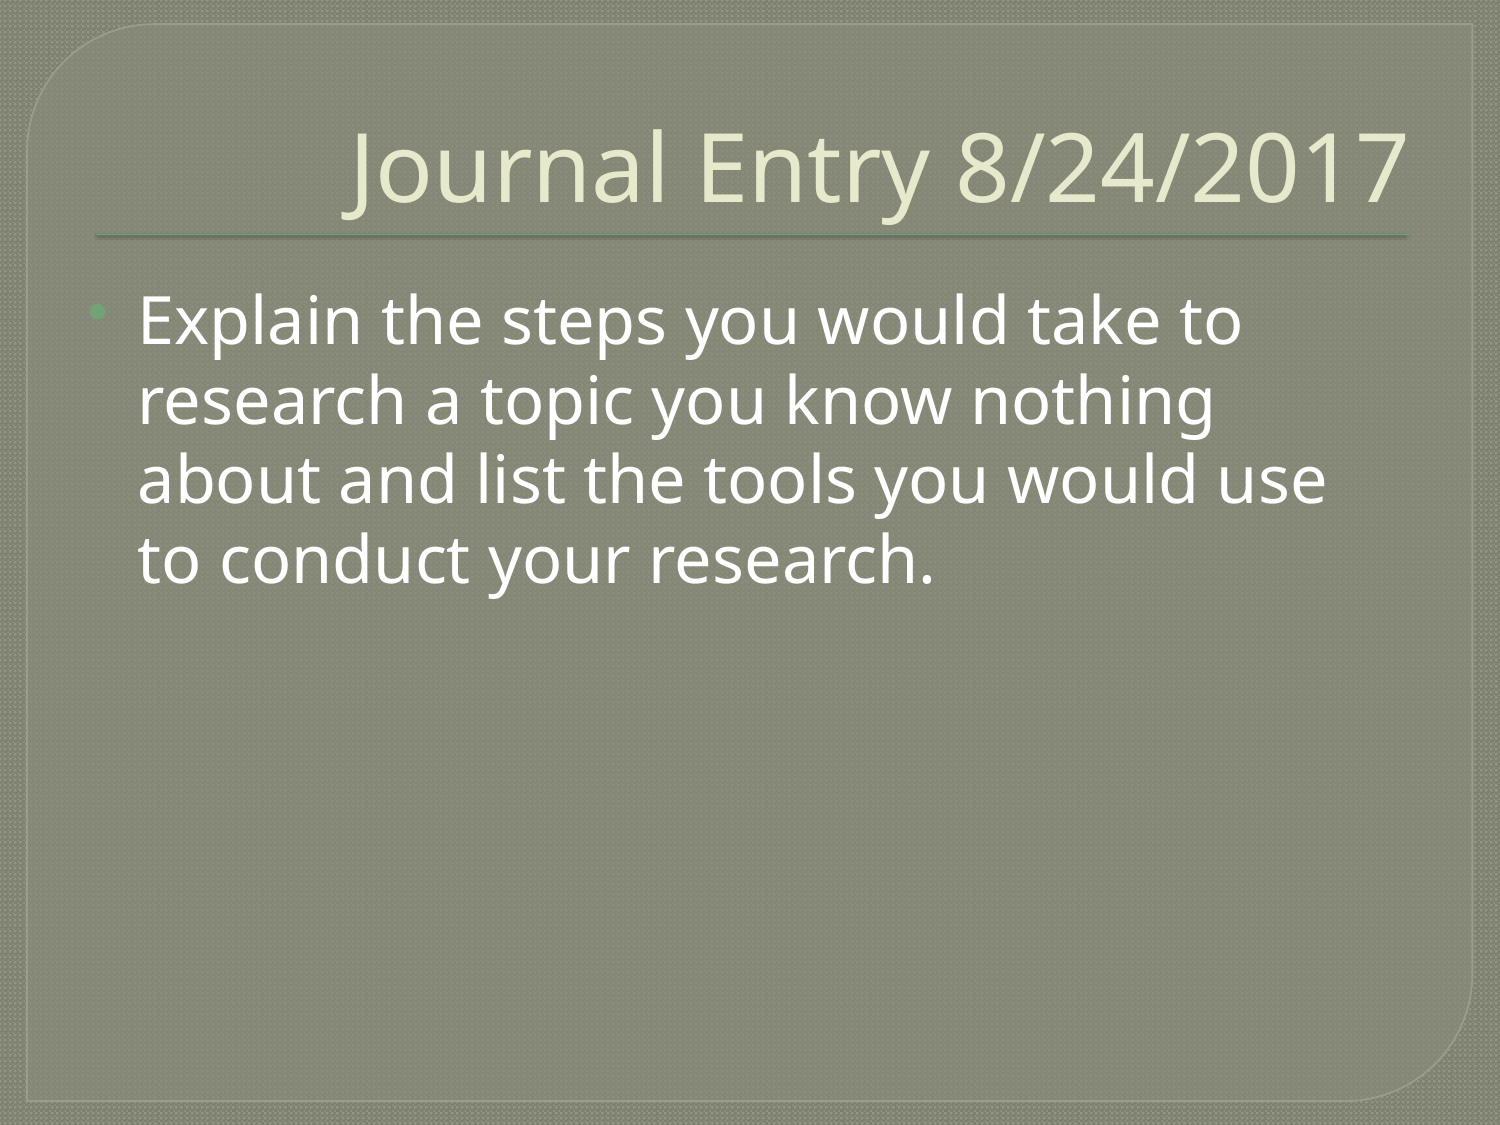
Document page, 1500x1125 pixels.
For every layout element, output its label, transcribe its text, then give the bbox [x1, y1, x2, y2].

list Explain the steps you would take to research a topic you know nothing about and list the tools you would use to conduct your research. [75, 270, 1425, 1013]
title Journal Entry 8/24/2017 [75, 41, 1425, 230]
